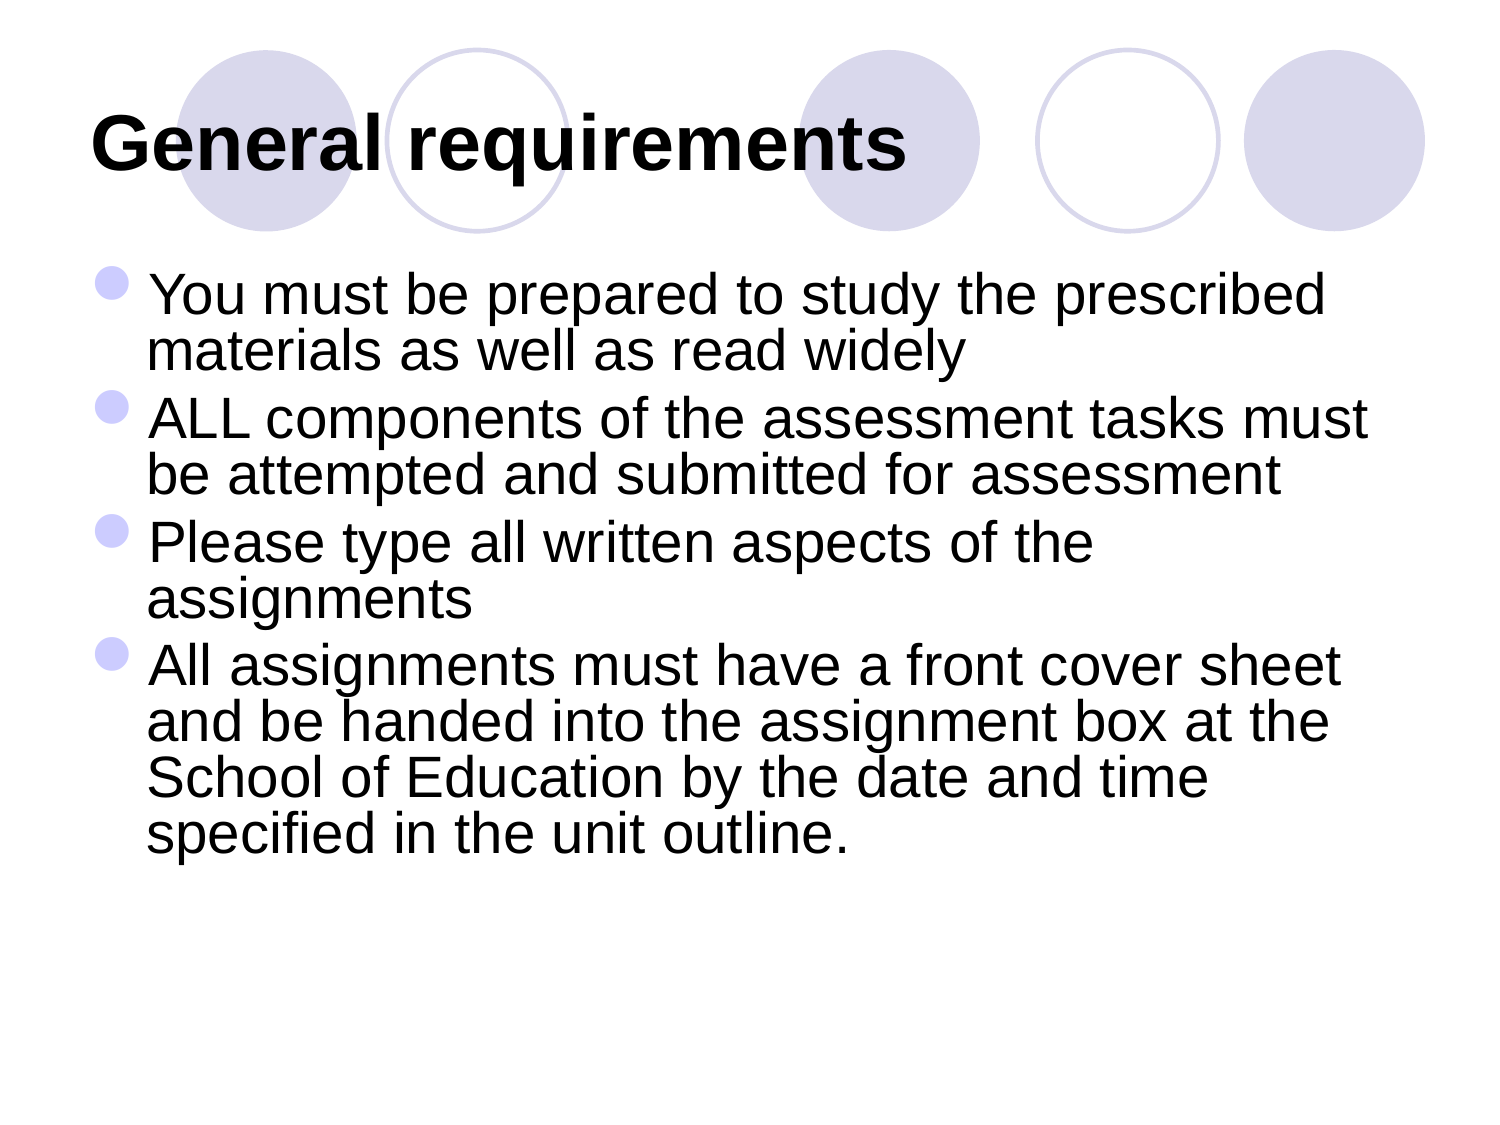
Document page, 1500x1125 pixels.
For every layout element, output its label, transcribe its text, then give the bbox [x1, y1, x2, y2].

title General requirements [74, 44, 1426, 233]
list You must be prepared to study the prescribed materials as well as read widely ALL components of the assessment tasks must be attempted and submitted for assessment Please type all written aspects of the assignments All assignments must have a front cover sheet and be handed into the assignment box at the School of Education by the date and time specified in the unit outline. [74, 262, 1426, 1006]
